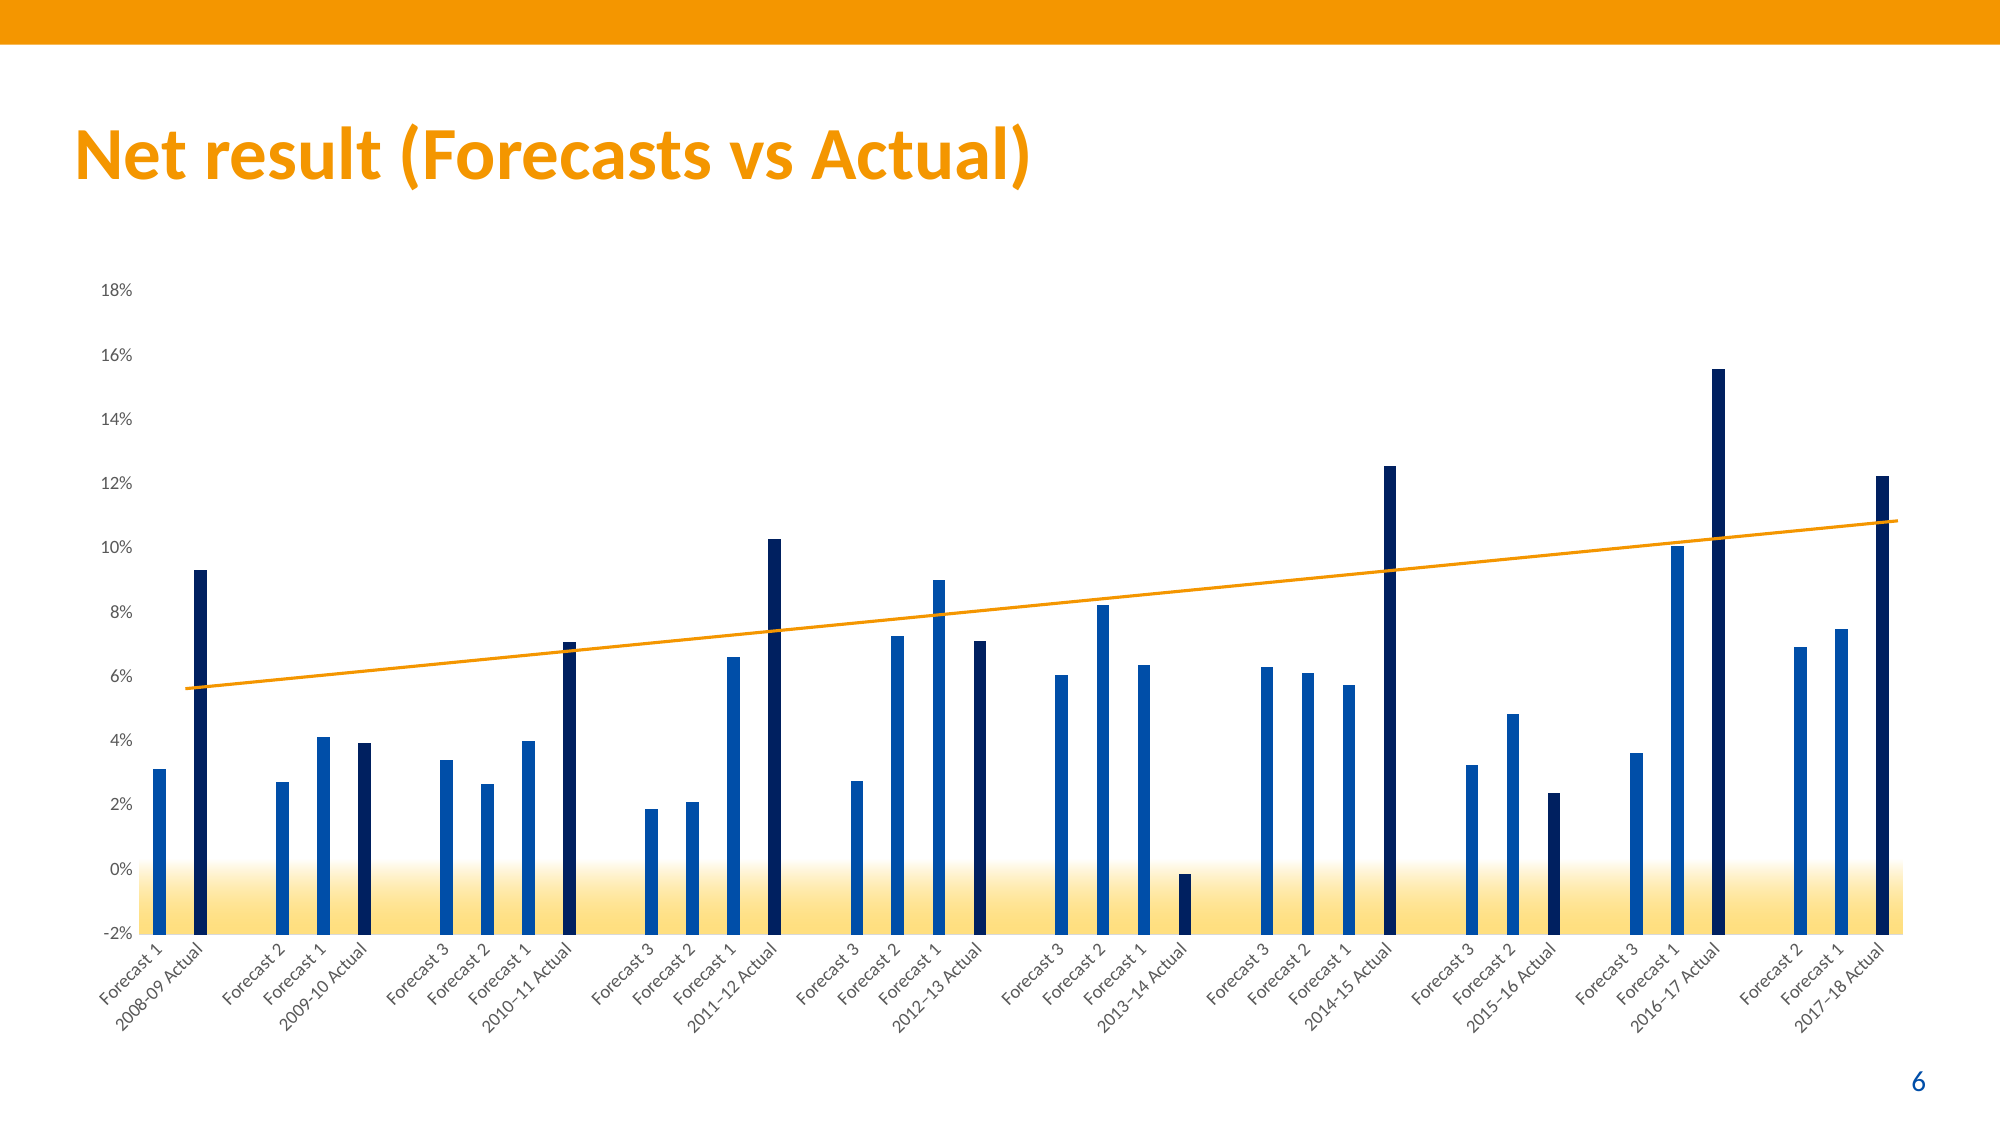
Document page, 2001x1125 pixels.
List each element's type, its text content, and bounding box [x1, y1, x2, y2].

title Net result (Forecasts vs Actual) [59, 43, 1941, 267]
slide_number 6 [1842, 1054, 1941, 1107]
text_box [185, 520, 1898, 689]
chart [59, 267, 1941, 1054]
